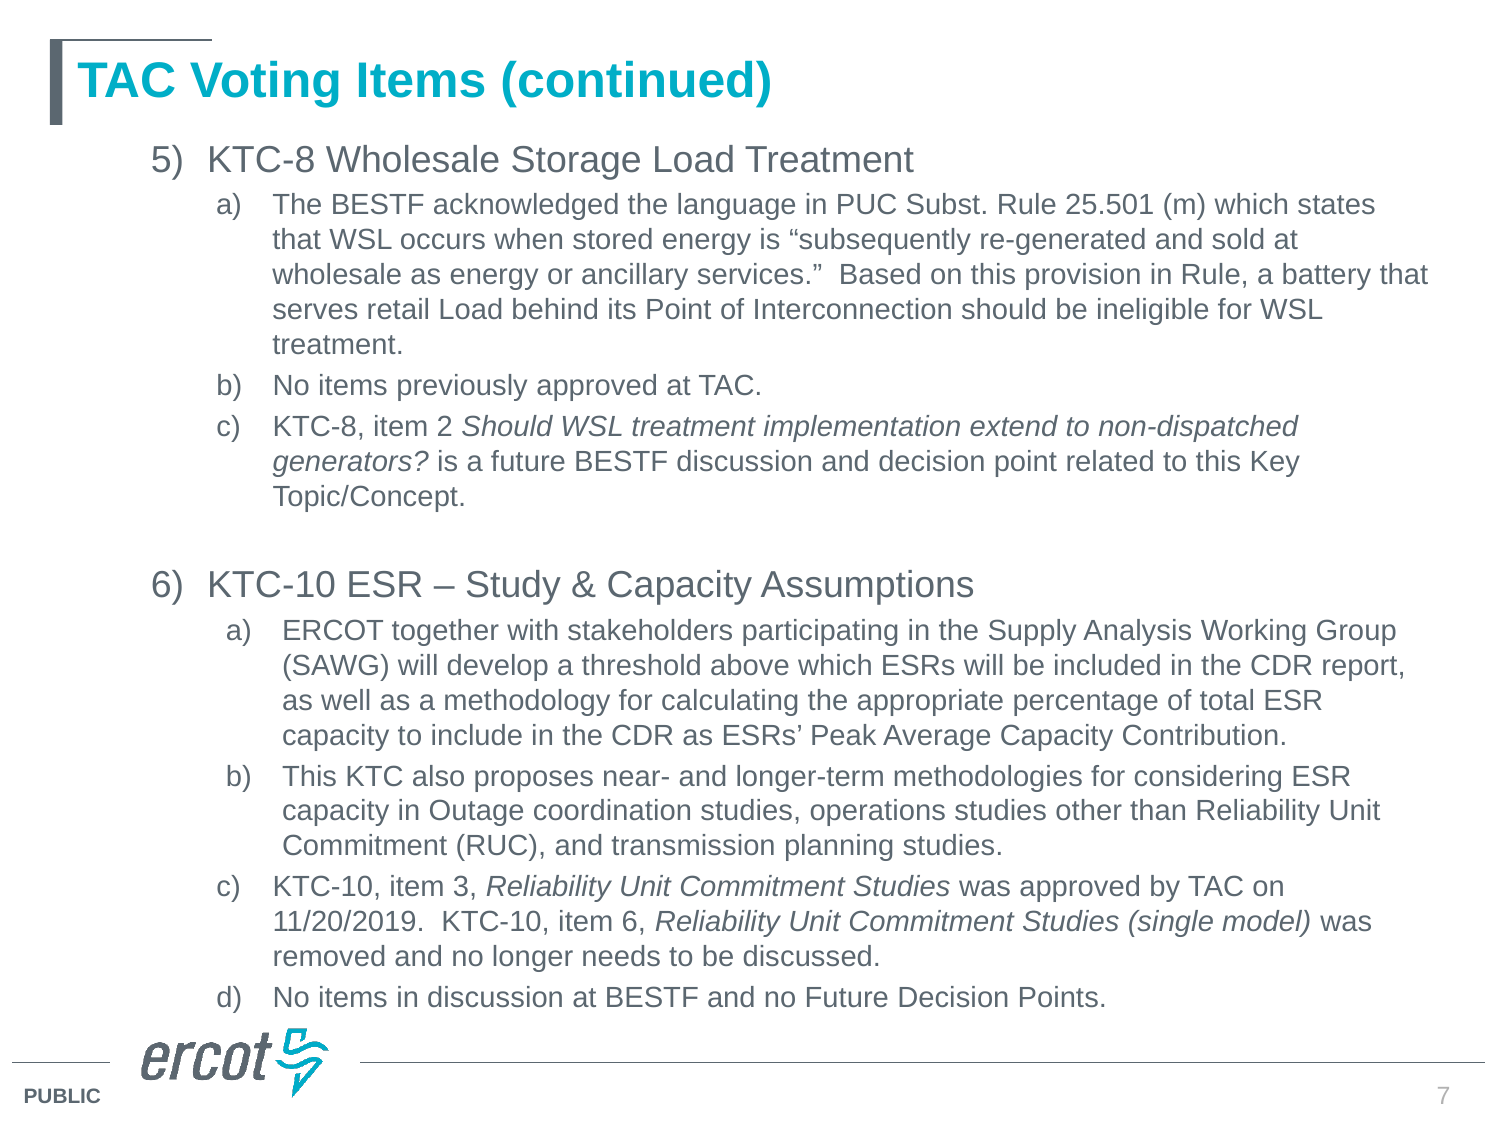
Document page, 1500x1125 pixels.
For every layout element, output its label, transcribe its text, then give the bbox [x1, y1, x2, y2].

title TAC Voting Items (continued) [62, 39, 1450, 125]
slide_number 7 [1400, 1076, 1488, 1113]
list KTC-8 Wholesale Storage Load Treatment The BESTF acknowledged the language in PUC Subst. Rule 25.501 (m) which states that WSL occurs when stored energy is “subsequently re-generated and sold at wholesale as energy or ancillary services.” Based on this provision in Rule, a battery that serves retail Load behind its Point of Interconnection should be ineligible for WSL treatment. No items previously approved at TAC. KTC-8, item 2 Should WSL treatment implementation extend to non-dispatched generators? is a future BESTF discussion and decision point related to this Key Topic/Concept. KTC-10 ESR – Study & Capacity Assumptions ERCOT together with stakeholders participating in the Supply Analysis Working Group (SAWG) will develop a threshold above which ESRs will be included in the CDR report, as well as a methodology for calculating the appropriate percentage of total ESR capacity to include in the CDR as ESRs’ Peak Average Capacity Contribution. This KTC also proposes near- and longer-term methodologies for considering ESR capacity in Outage coordination studies, operations studies other than Reliability Unit Commitment (RUC), and transmission planning studies. KTC-10, item 3, Reliability Unit Commitment Studies was approved by TAC on 11/20/2019. KTC-10, item 6, Reliability Unit Commitment Studies (single model) was removed and no longer needs to be discussed. No items in discussion at BESTF and no Future Decision Points. [61, 127, 1449, 1015]
picture [137, 1024, 332, 1100]
